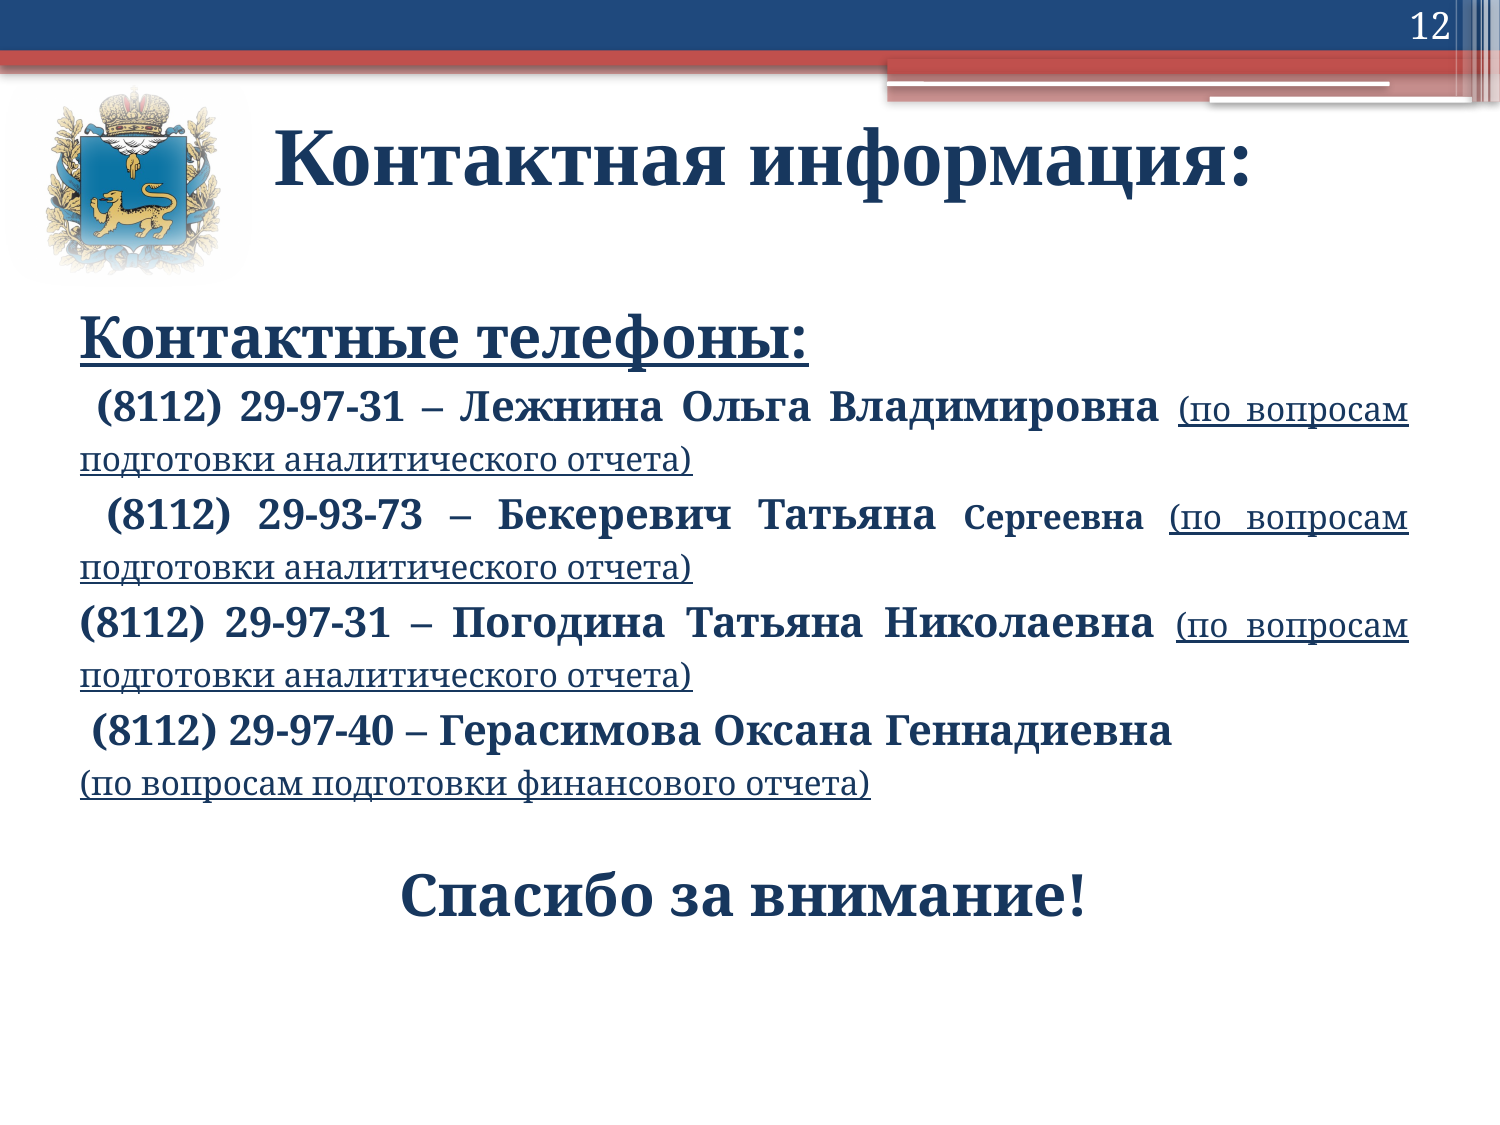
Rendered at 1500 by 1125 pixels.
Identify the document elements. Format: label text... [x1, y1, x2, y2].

text_box Контактные телефоны: (8112) 29-97-31 – Лежнина Ольга Владимировна (по вопросам подготовки аналитического отчета) (8112) 29-93-73 – Бекеревич Татьяна Сергеевна (по вопросам подготовки аналитического отчета) (8112) 29-97-31 – Погодина Татьяна Николаевна (по вопросам подготовки аналитического отчета) (8112) 29-97-40 – Герасимова Оксана Геннадиевна (по вопросам подготовки финансового отчета) Спасибо за внимание! [64, 278, 1424, 936]
slide_number 12 [1341, 0, 1466, 61]
title Контактная информация: [263, 101, 1451, 291]
text_box [289, 125, 1376, 217]
picture [0, 66, 258, 291]
